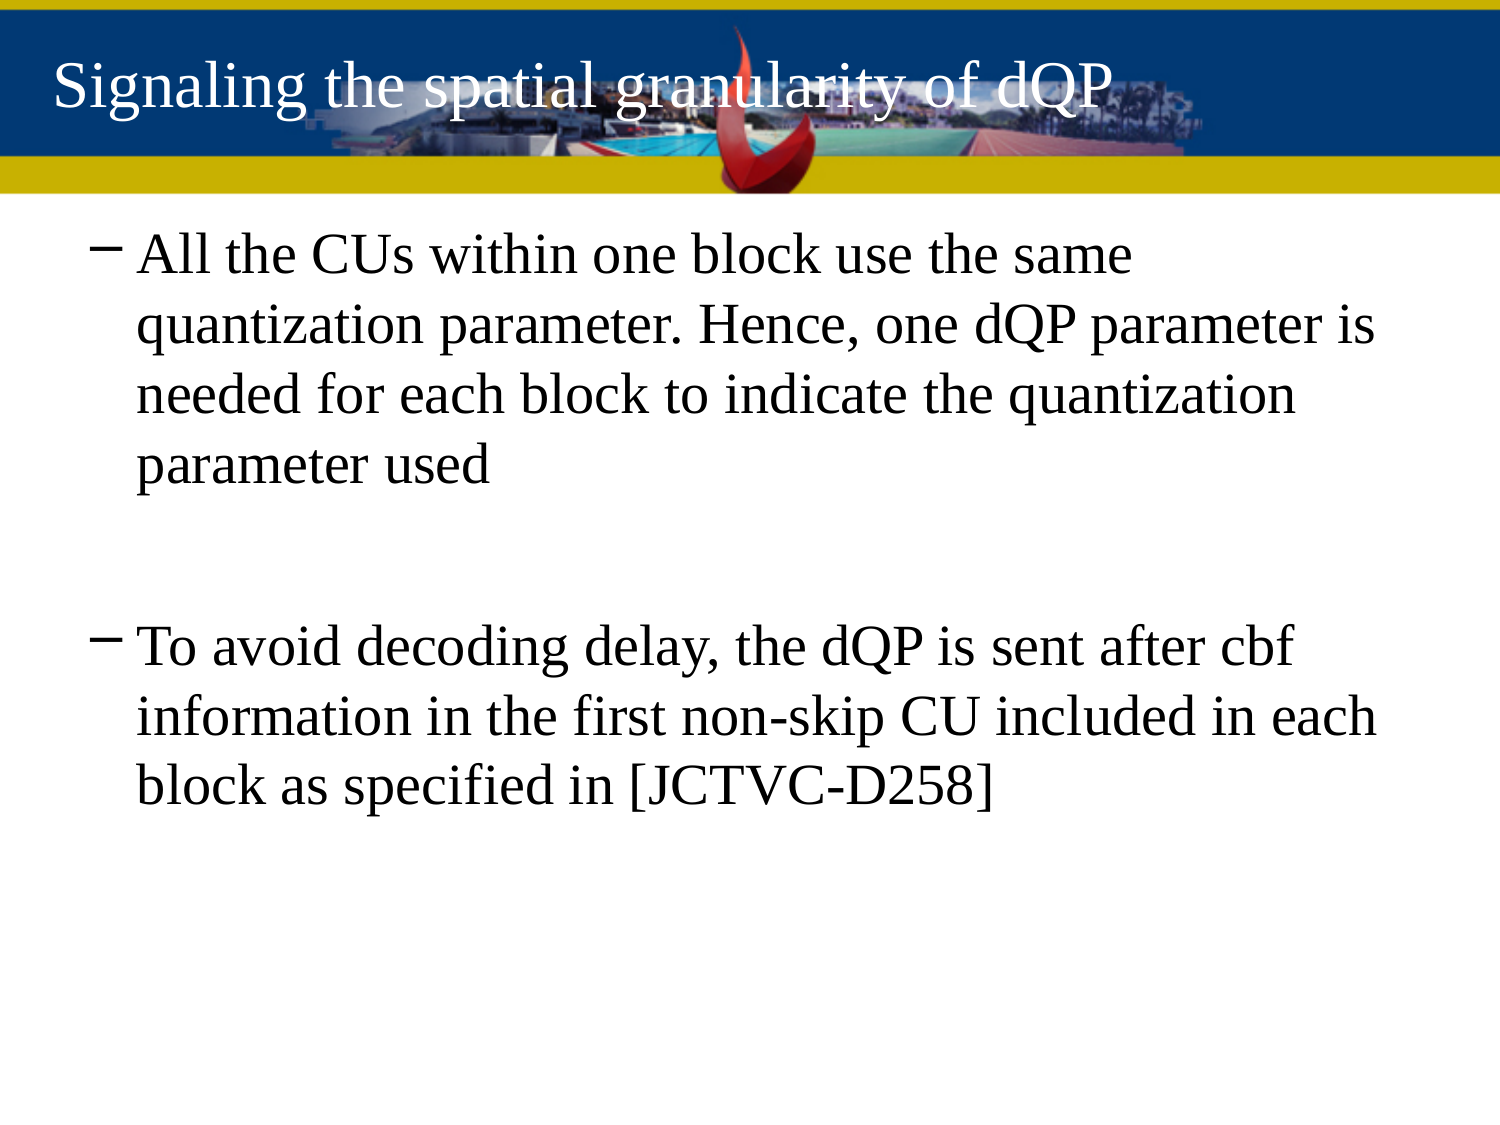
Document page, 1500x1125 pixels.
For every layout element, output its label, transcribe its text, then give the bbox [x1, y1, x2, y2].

picture [0, 0, 1500, 1125]
list All the CUs within one block use the same quantization parameter. Hence, one dQP parameter is needed for each block to indicate the quantization parameter used To avoid decoding delay, the dQP is sent after cbf information in the first non-skip CU included in each block as specified in [JCTVC-D258] [0, 207, 1448, 884]
title Signaling the spatial granularity of dQP [37, 0, 1476, 163]
